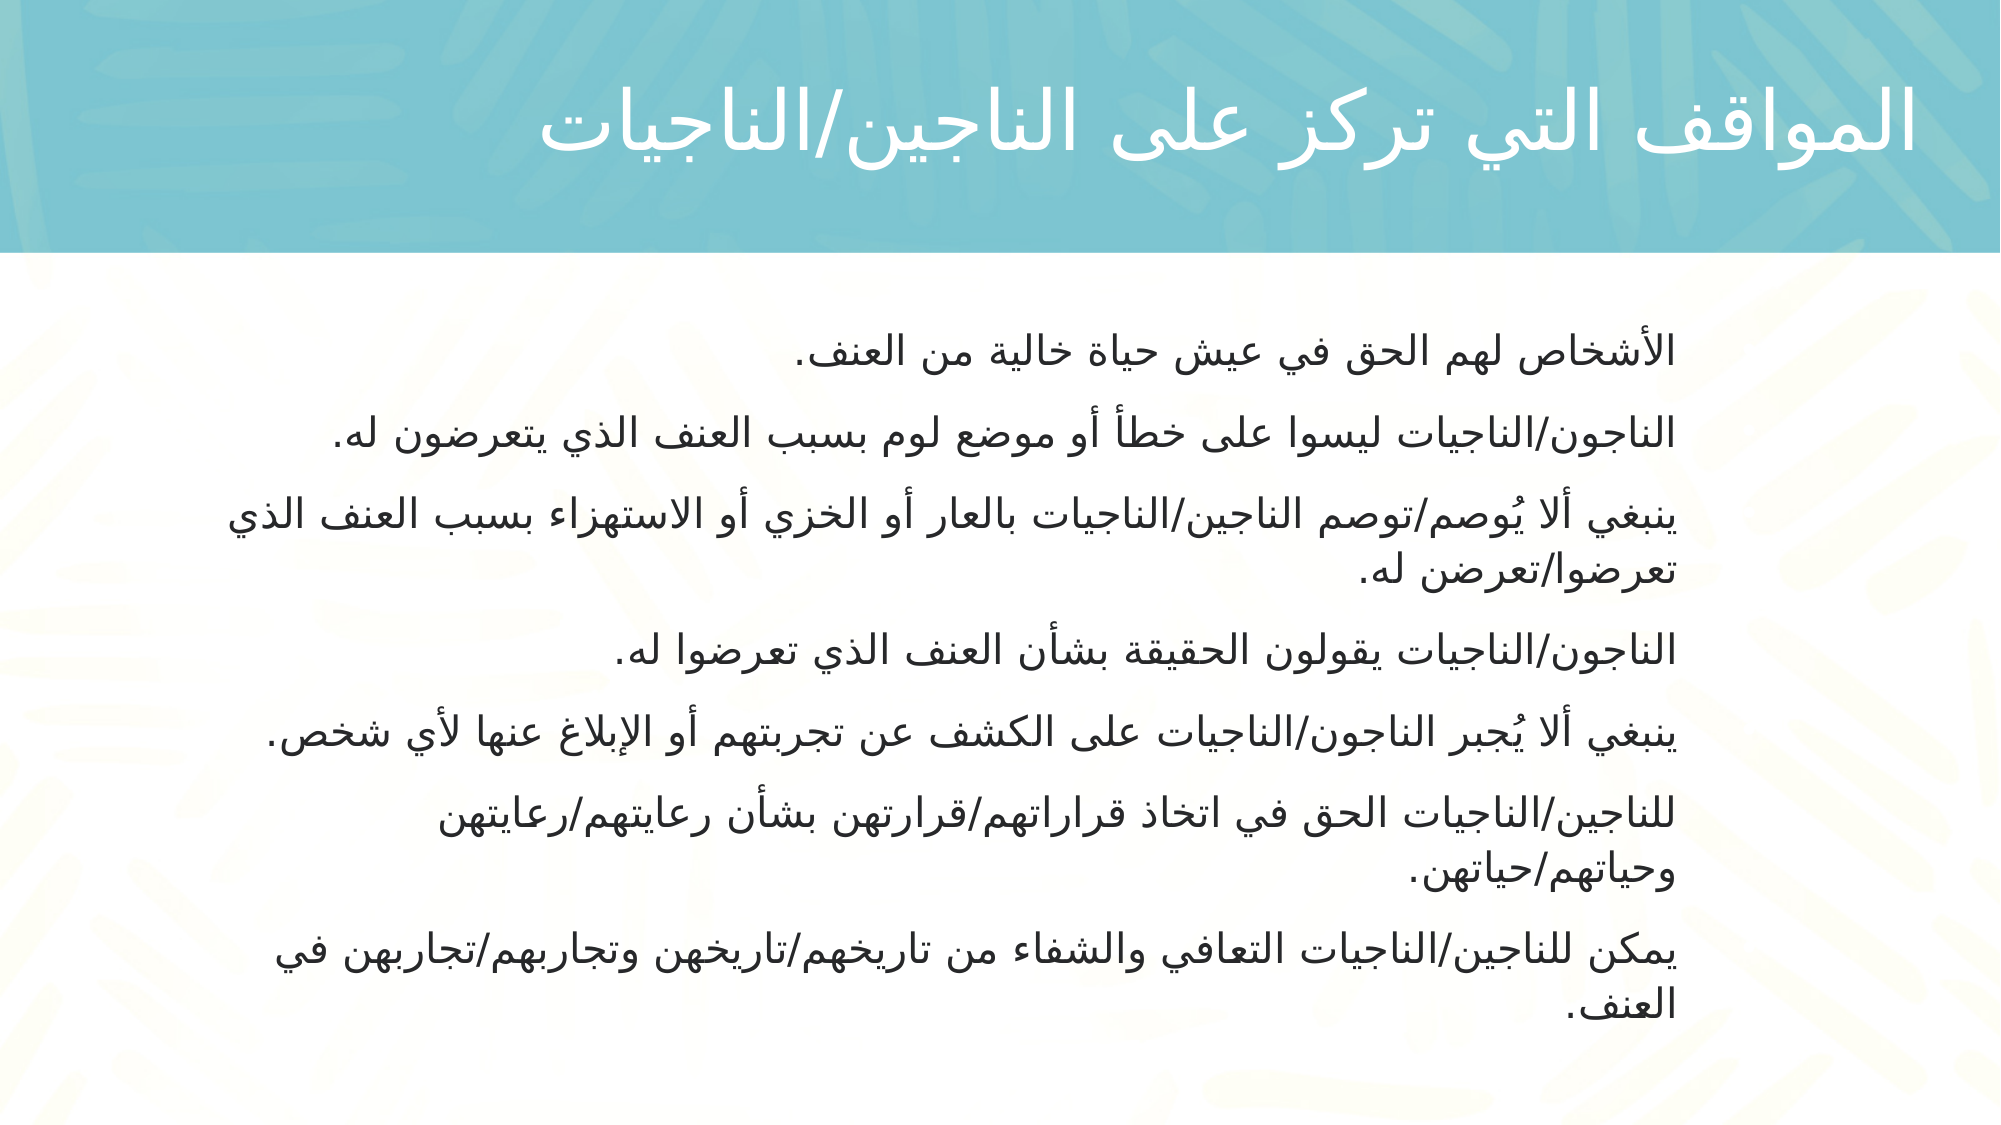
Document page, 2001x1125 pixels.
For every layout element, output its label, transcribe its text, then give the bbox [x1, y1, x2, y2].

list الأشخاص لهم الحق في عيش حياة خالية من العنف. الناجون/الناجيات ليسوا على خطأ أو موضع لوم بسبب العنف الذي يتعرضون له. ينبغي ألا يُوصم/توصم الناجين/الناجيات بالعار أو الخزي أو الاستهزاء بسبب العنف الذي تعرضوا/تعرضن له. الناجون/الناجيات يقولون الحقيقة بشأن العنف الذي تعرضوا له. ينبغي ألا يُجبر الناجون/الناجيات على الكشف عن تجربتهم أو الإبلاغ عنها لأي شخص. للناجين/الناجيات الحق في اتخاذ قراراتهم/قرارتهن بشأن رعايتهم/رعايتهن وحياتهم/حياتهن. يمكن للناجين/الناجيات التعافي والشفاء من تاريخهم/تاريخهن وتجاربهم/تجاربهن في العنف. [167, 311, 1763, 1036]
title المواقف التي تركز على الناجين/الناجيات [61, 33, 1938, 220]
picture [0, 0, 2000, 1125]
